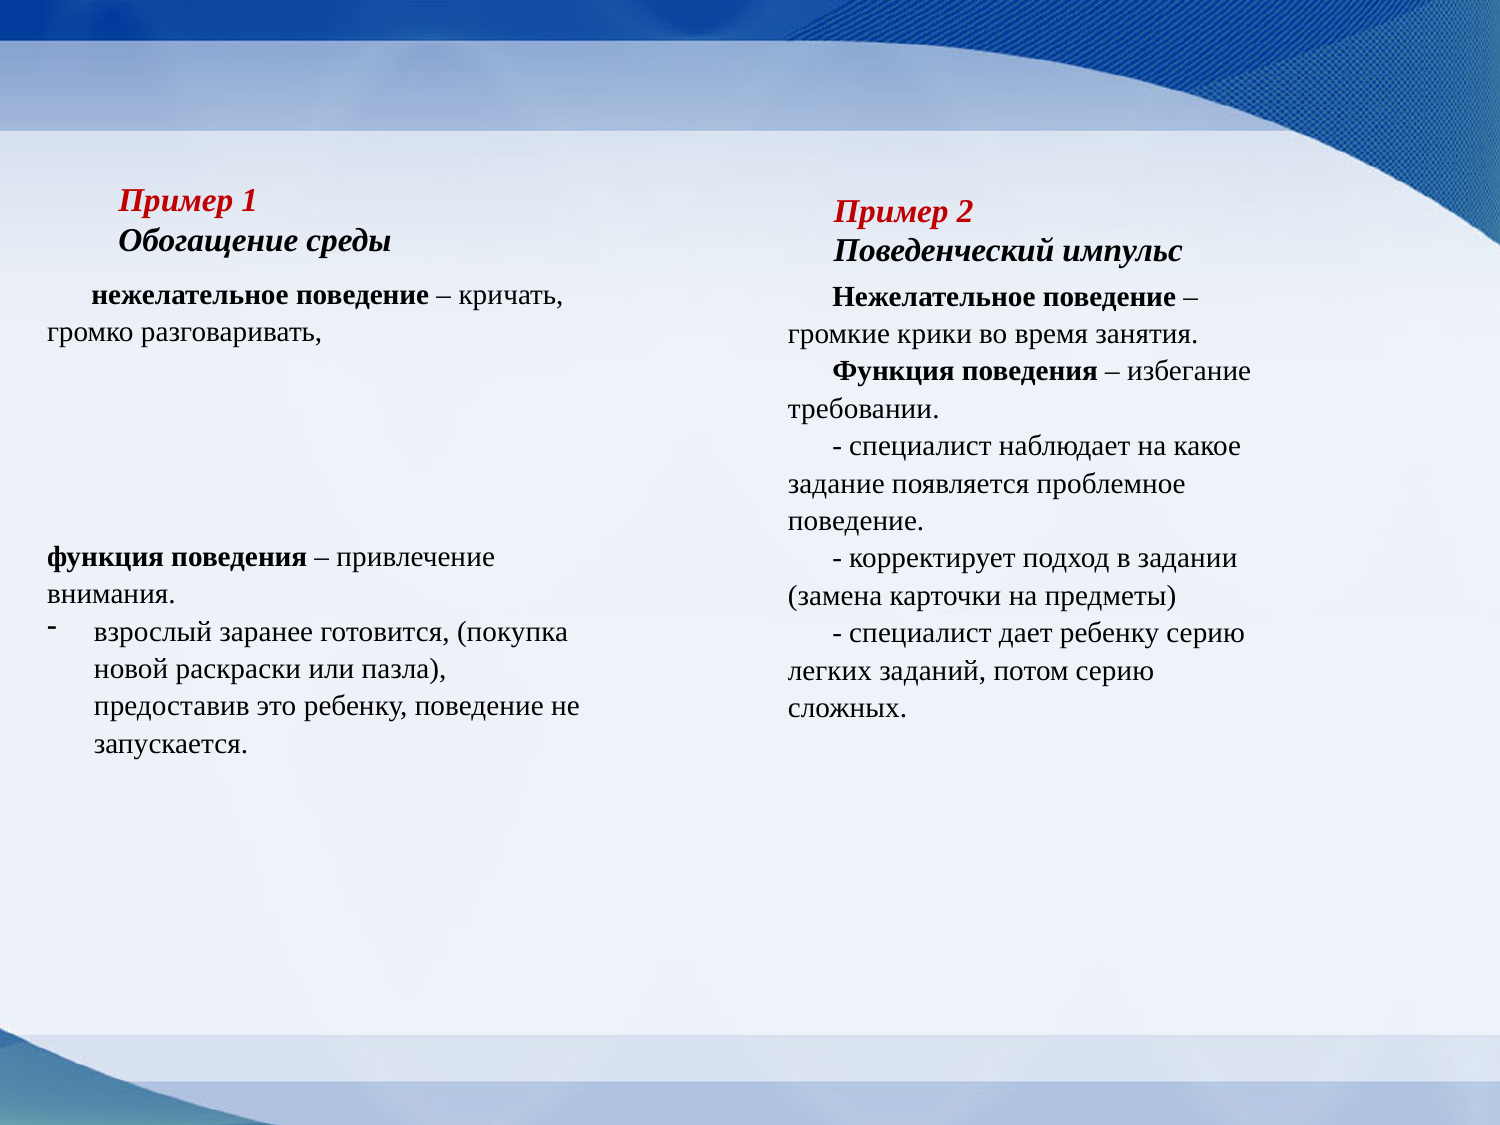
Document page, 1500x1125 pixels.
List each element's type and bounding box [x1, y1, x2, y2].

list [0, 0, 1500, 1125]
